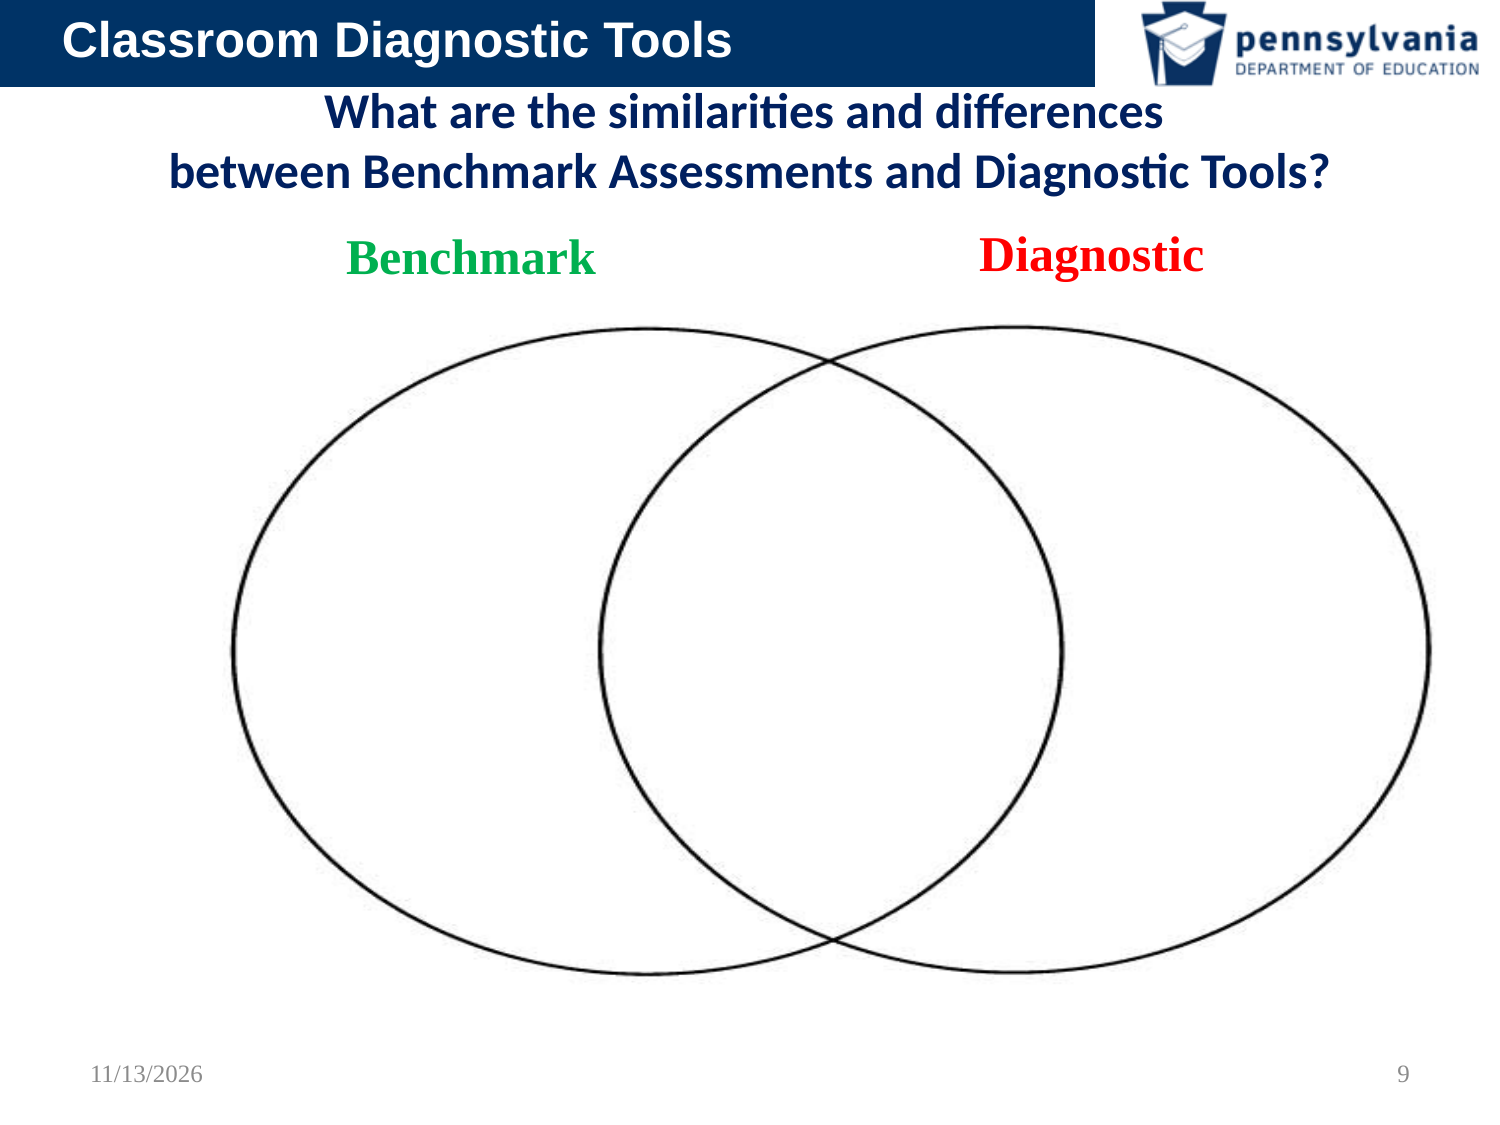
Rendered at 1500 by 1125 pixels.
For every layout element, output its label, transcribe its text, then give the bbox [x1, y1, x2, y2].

text_box Benchmark [331, 217, 732, 260]
title What are the similarities and differences between Benchmark Assessments and Diagnostic Tools? [74, 44, 1426, 233]
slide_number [75, 1042, 425, 1103]
text_box Diagnostic [964, 214, 1235, 260]
slide_number 9 [1074, 1060, 1425, 1103]
picture [1134, 0, 1485, 90]
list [221, 262, 1444, 1051]
